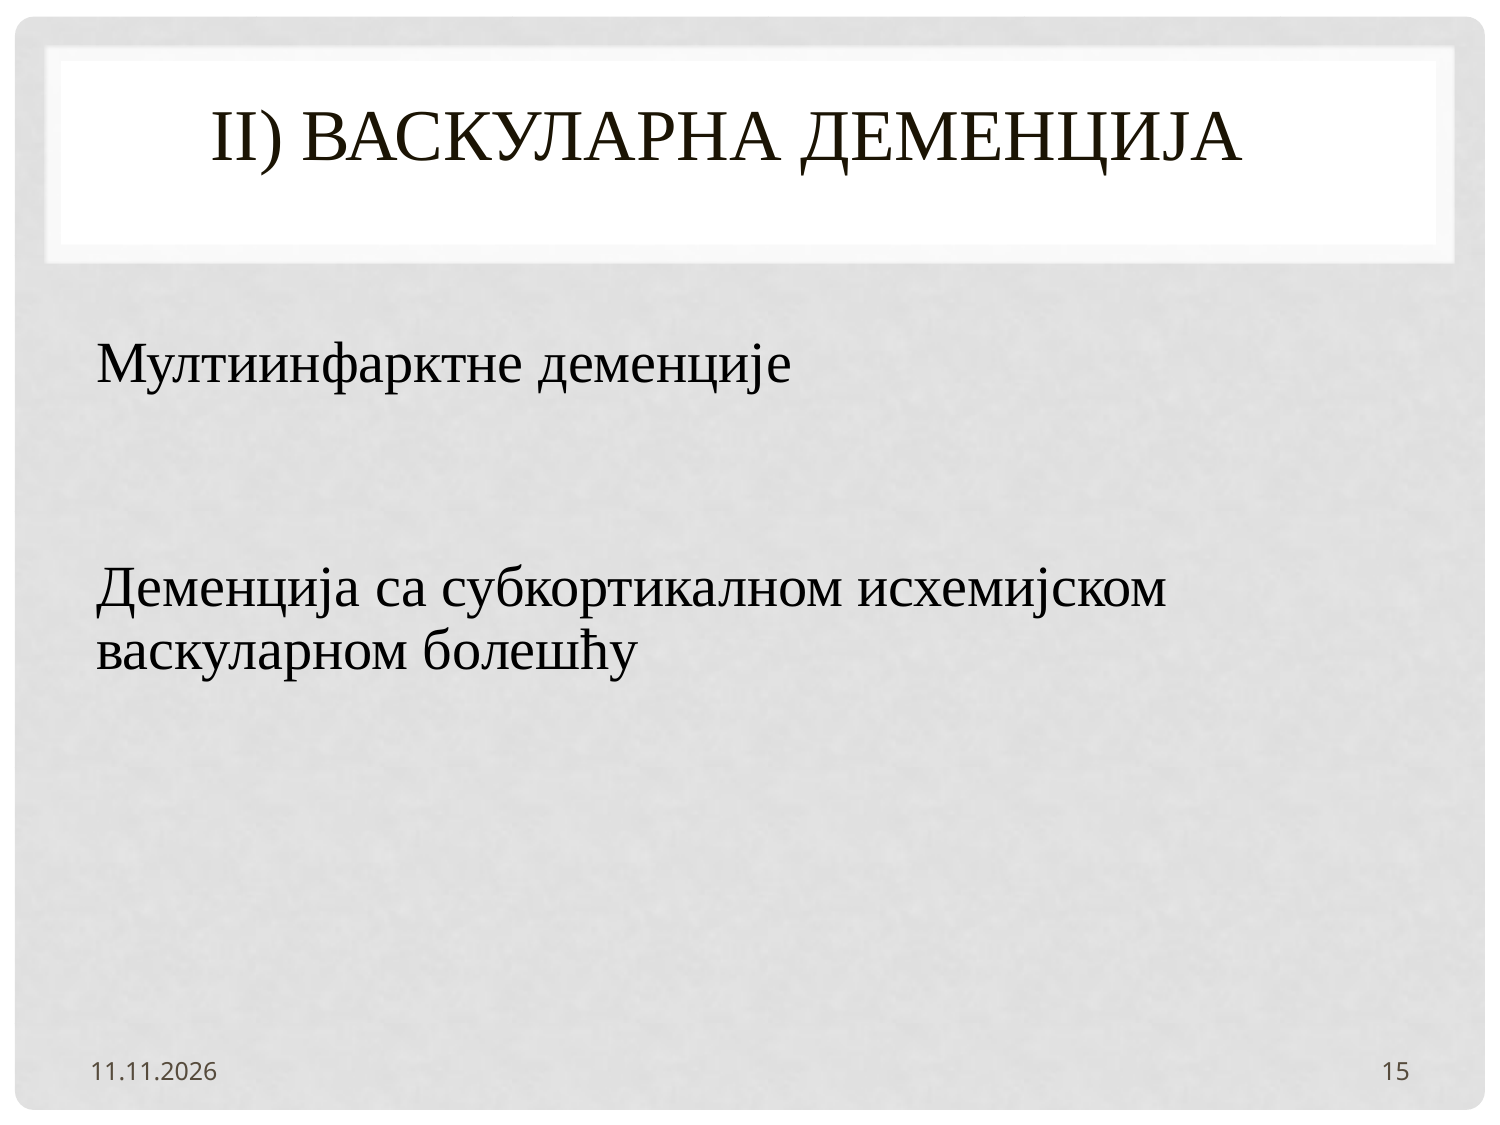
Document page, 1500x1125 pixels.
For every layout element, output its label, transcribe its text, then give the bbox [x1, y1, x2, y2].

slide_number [75, 1042, 425, 1103]
slide_number 15 [1074, 1042, 1425, 1103]
title II) ВАСКУЛАРНА ДЕМЕНЦИЈА [99, 37, 1355, 225]
list Мултиинфарктне деменције Деменција са субкортикалном исхемијском васкуларном болешћу [62, 324, 1413, 1069]
